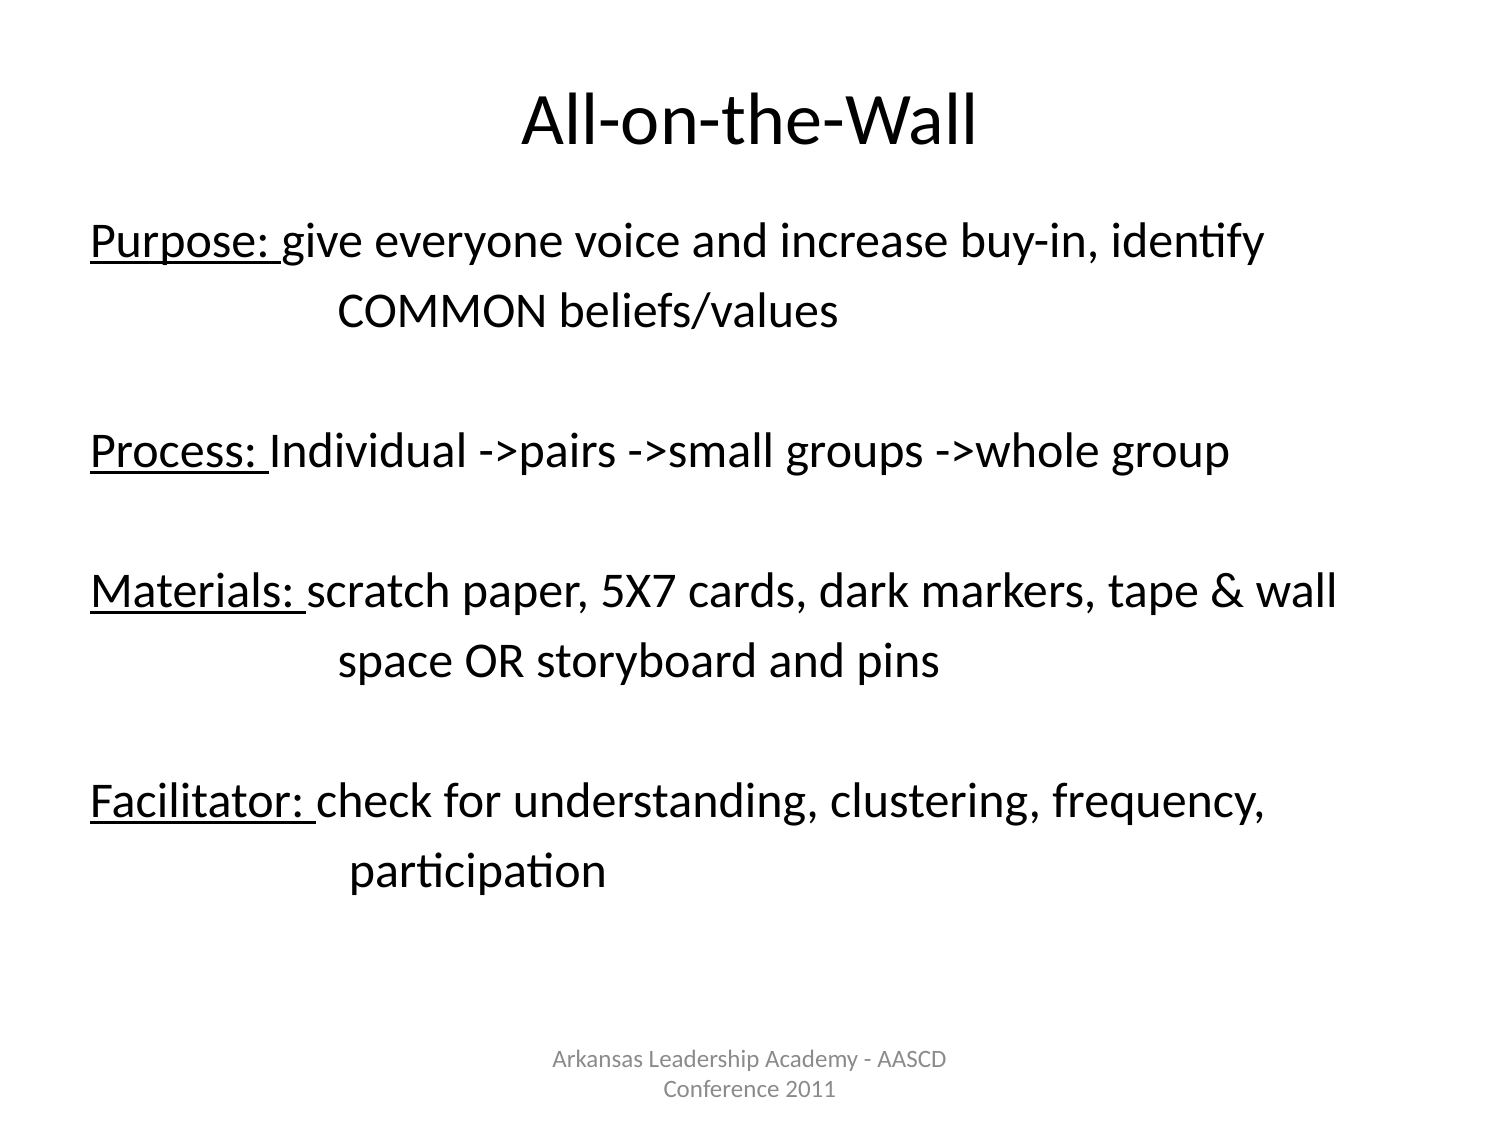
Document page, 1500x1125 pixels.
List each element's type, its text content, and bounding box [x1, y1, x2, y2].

title All-on-the-Wall [75, 62, 1425, 168]
list Purpose: give everyone voice and increase buy-in, identify COMMON beliefs/values Process: Individual ->pairs ->small groups ->whole group Materials: scratch paper, 5X7 cards, dark markers, tape & wall space OR storyboard and pins Facilitator: check for understanding, clustering, frequency, participation [75, 200, 1413, 1068]
footer Arkansas Leadership Academy - AASCD Conference 2011 [512, 1042, 988, 1103]
